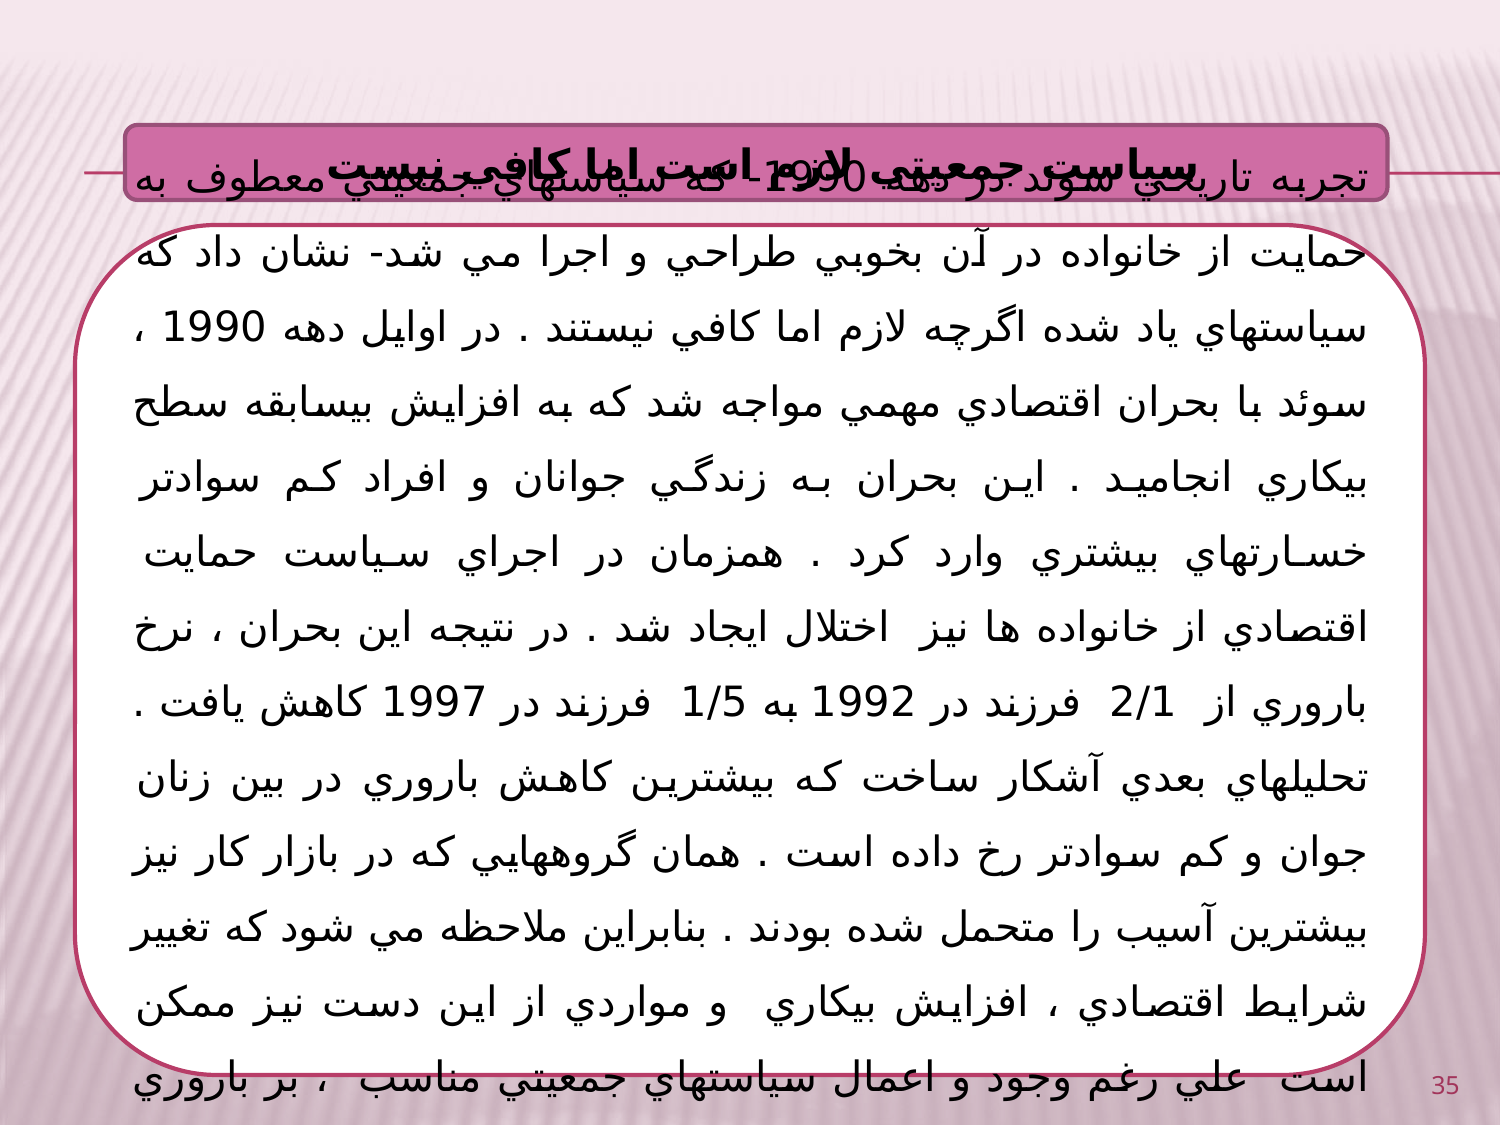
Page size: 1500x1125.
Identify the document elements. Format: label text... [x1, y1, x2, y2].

slide_number 35 [1350, 1061, 1475, 1103]
text_box سياست جمعيتي لازم است اما كافي نيست [122, 122, 1390, 203]
text_box تجربه تاريخي سوئد در دهه 1990- كه سياستهاي جمعيتي معطوف به حمايت از خانواده در آن بخوبي طراحي و اجرا مي شد- نشان داد كه سياستهاي ياد شده اگرچه لازم اما كافي نيستند . در اوايل دهه 1990 ، سوئد با بحران اقتصادي مهمي مواجه شد كه به افزايش بيسابقه سطح بيكاري انجاميد . اين بحران به زندگي جوانان و افراد كم سوادتر خسارتهاي بيشتري وارد كرد . همزمان در اجراي سياست حمايت اقتصادي از خانواده ها نيز اختلال ايجاد شد . در نتيجه اين بحران ، نرخ باروري از 2/1 فرزند در 1992 به 1/5 فرزند در 1997 كاهش يافت . تحليلهاي بعدي آشكار ساخت كه بيشترين كاهش باروري در بين زنان جوان و كم سوادتر رخ داده است . همان گروههايي كه در بازار كار نيز بيشترين آسيب را متحمل شده بودند . بنابراين ملاحظه مي شود كه تغيير شرايط اقتصادي ، افزايش بيكاري و مواردي از اين دست نيز ممكن است علي رغم وجود و اعمال سياستهاي جمعيتي مناسب ، بر باروري اثر بگذارند . [72, 222, 1428, 1078]
